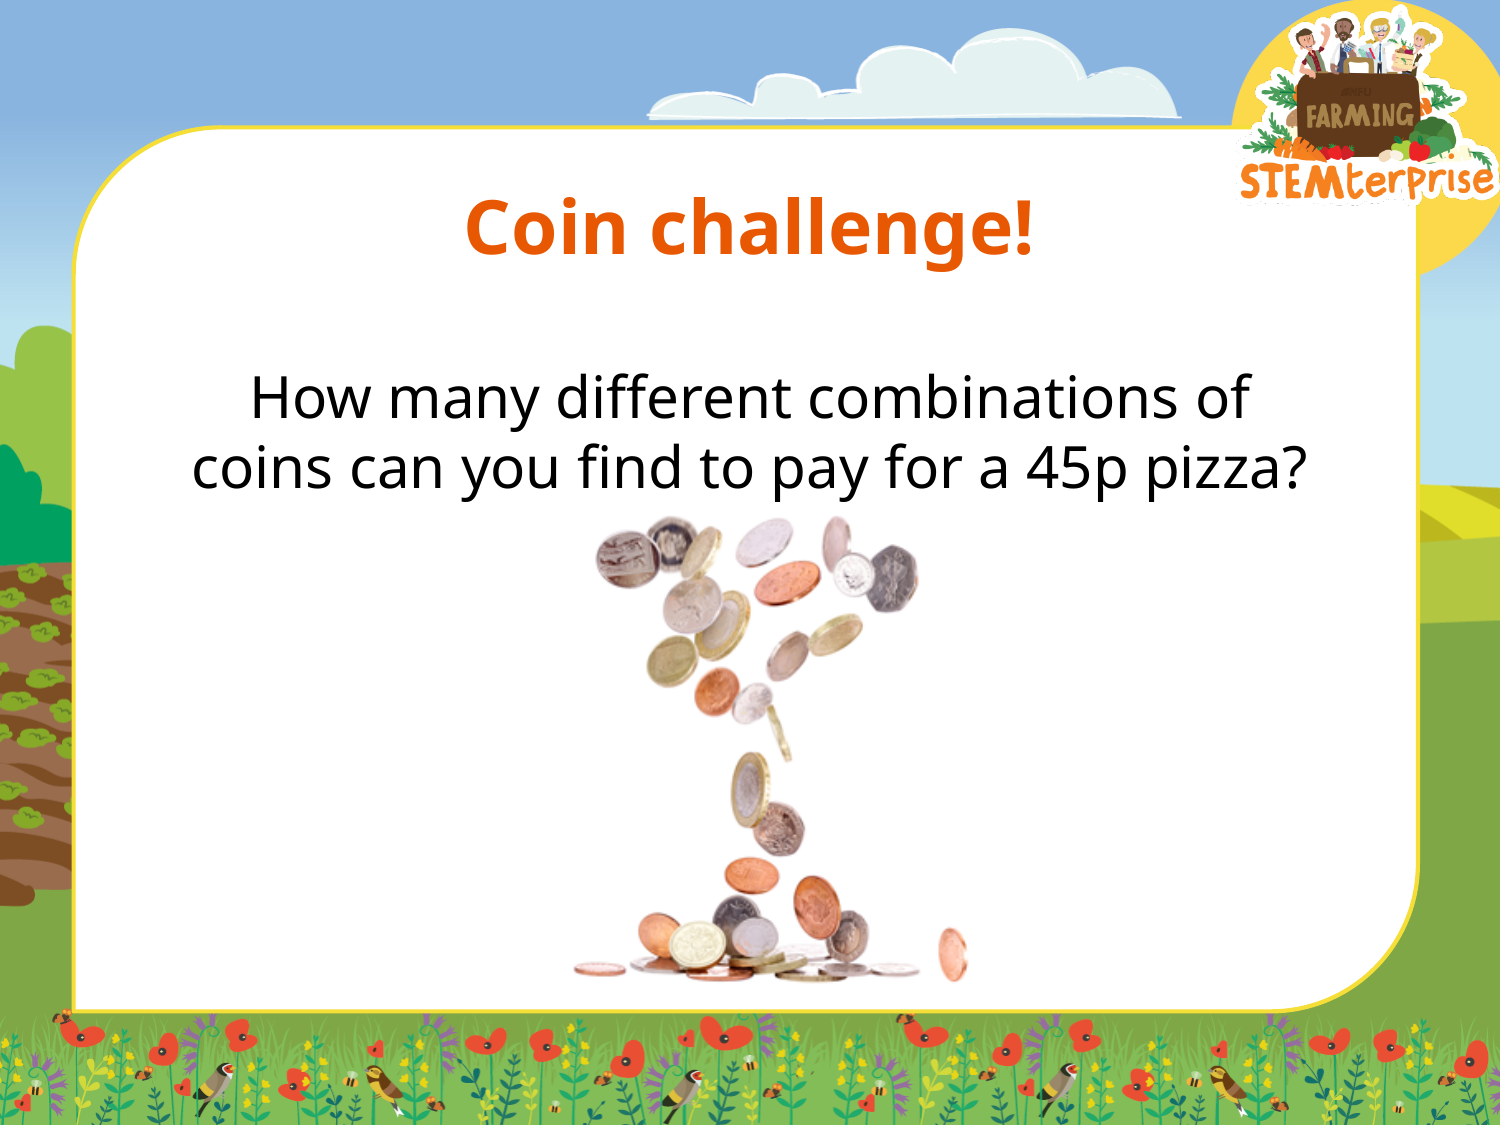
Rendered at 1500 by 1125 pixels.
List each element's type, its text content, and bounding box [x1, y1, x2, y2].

picture [0, 0, 1500, 1125]
text_box Coin challenge! How many different combinations of coins can you find to pay for a 45p pizza? [171, 172, 1329, 628]
text_box [71, 125, 1421, 1014]
